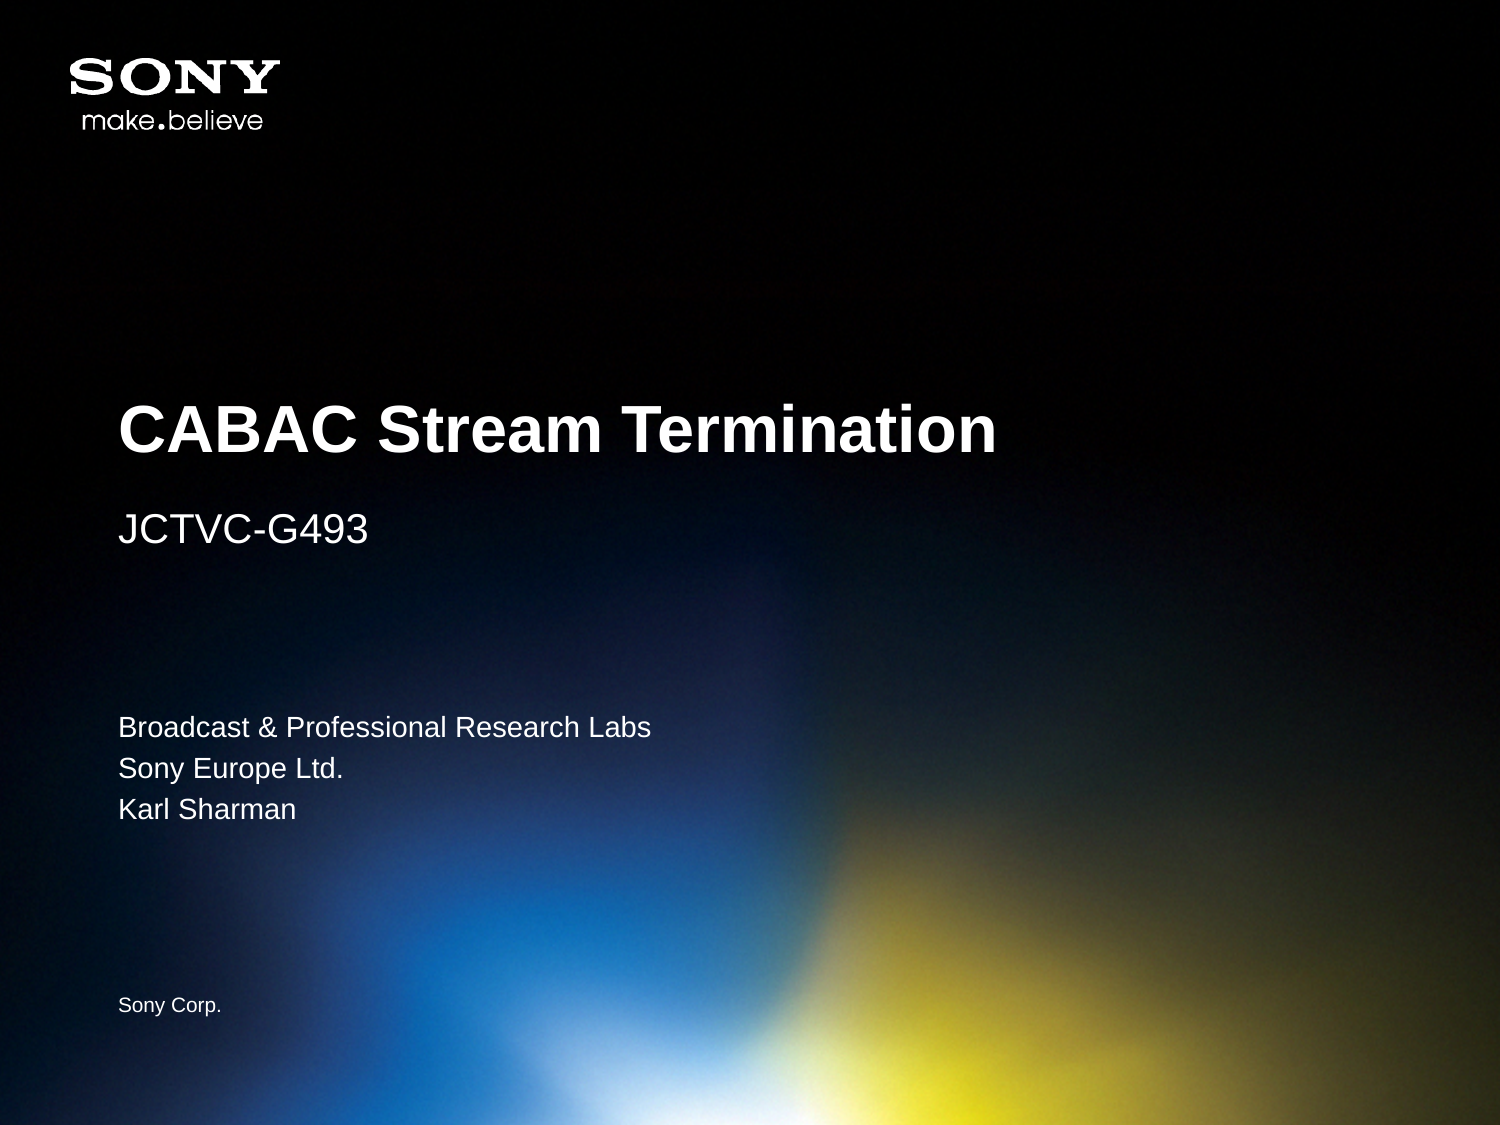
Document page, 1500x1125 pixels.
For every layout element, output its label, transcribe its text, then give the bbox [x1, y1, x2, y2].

picture [0, 0, 1500, 1125]
list Sony Corp. [118, 992, 1382, 1052]
title CABAC Stream Termination [118, 314, 1382, 467]
list Broadcast & Professional Research Labs Sony Europe Ltd. Karl Sharman [118, 708, 1382, 868]
subtitle JCTVC-G493 [118, 501, 1382, 573]
